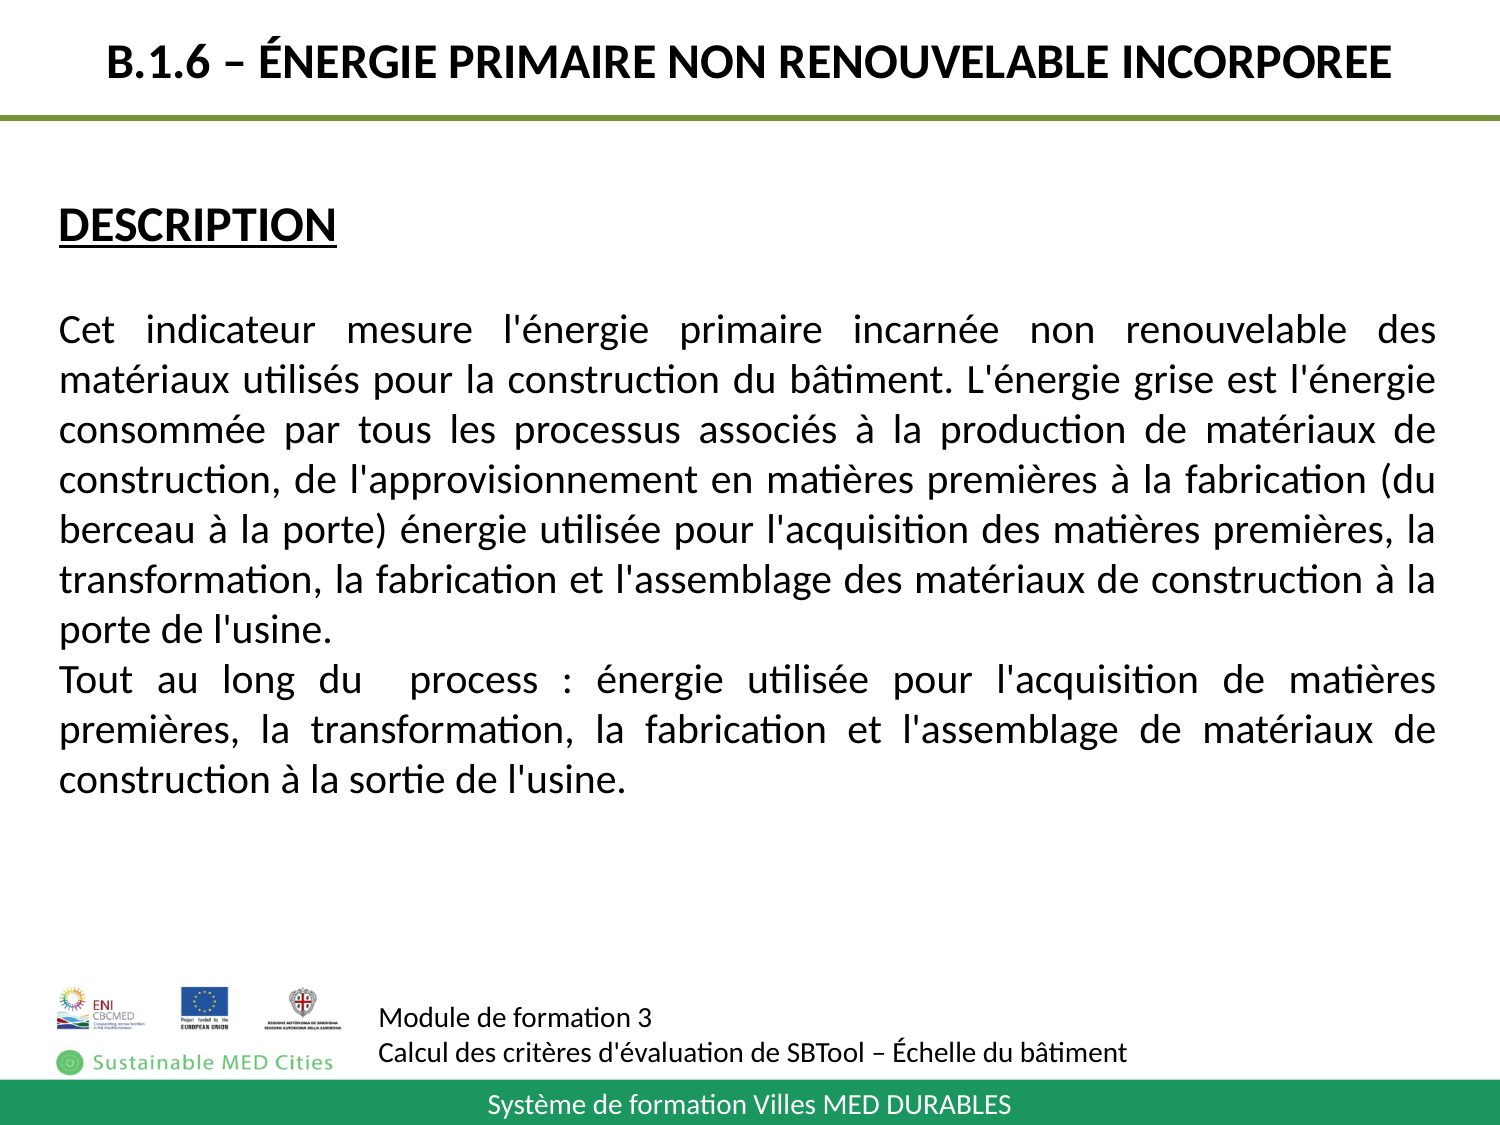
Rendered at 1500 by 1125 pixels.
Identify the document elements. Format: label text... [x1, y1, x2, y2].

list DESCRIPTION Cet indicateur mesure l'énergie primaire incarnée non renouvelable des matériaux utilisés pour la construction du bâtiment. L'énergie grise est l'énergie consommée par tous les processus associés à la production de matériaux de construction, de l'approvisionnement en matières premières à la fabrication (du berceau à la porte) énergie utilisée pour l'acquisition des matières premières, la transformation, la fabrication et l'assemblage des matériaux de construction à la porte de l'usine. Tout au long du process : énergie utilisée pour l'acquisition de matières premières, la transformation, la fabrication et l'assemblage de matériaux de construction à la sortie de l'usine. [43, 184, 1452, 909]
title B.1.6 – ÉNERGIE PRIMAIRE NON RENOUVELABLE INCORPOREE [0, 0, 1500, 117]
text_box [0, 972, 1500, 1125]
